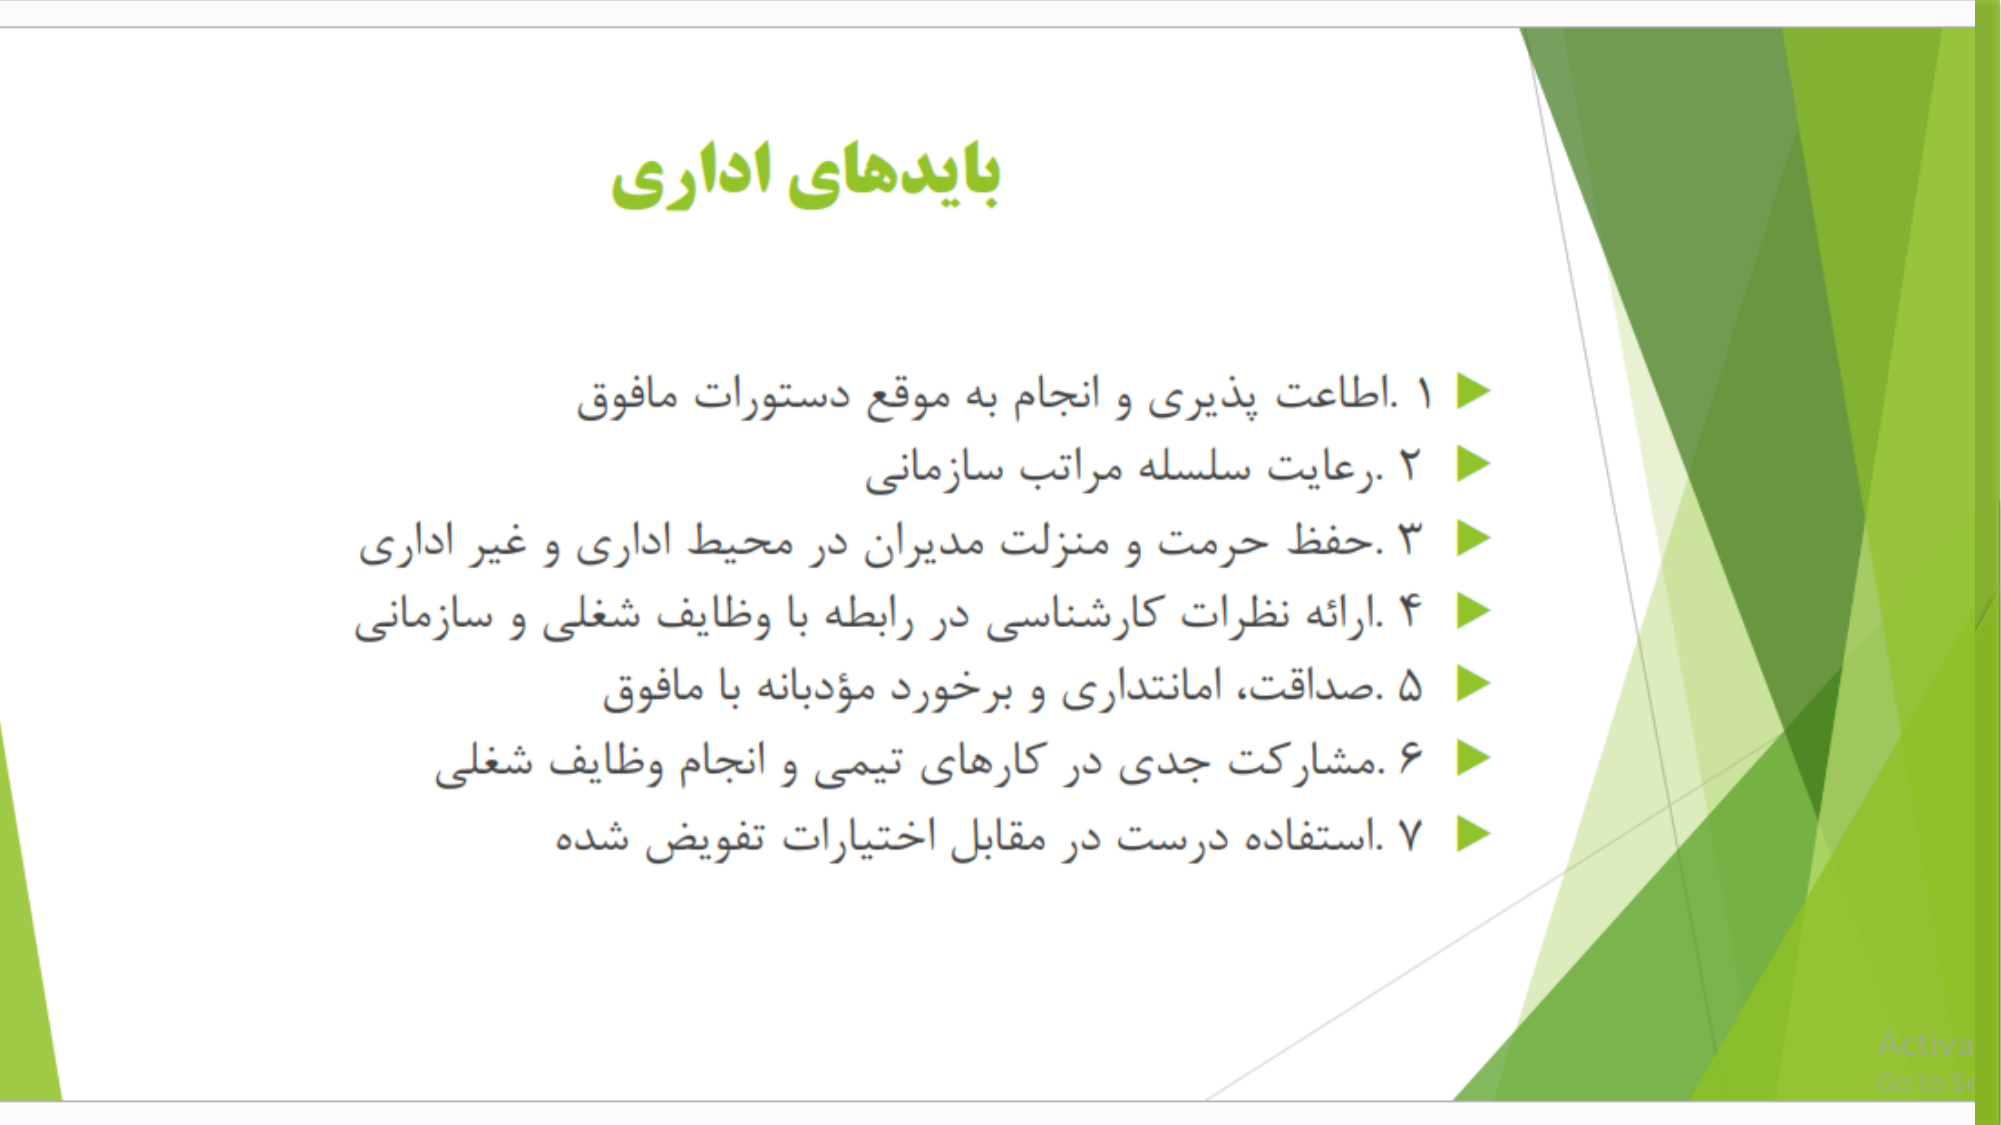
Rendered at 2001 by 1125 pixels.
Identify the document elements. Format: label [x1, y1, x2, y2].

list [0, 0, 1975, 1125]
